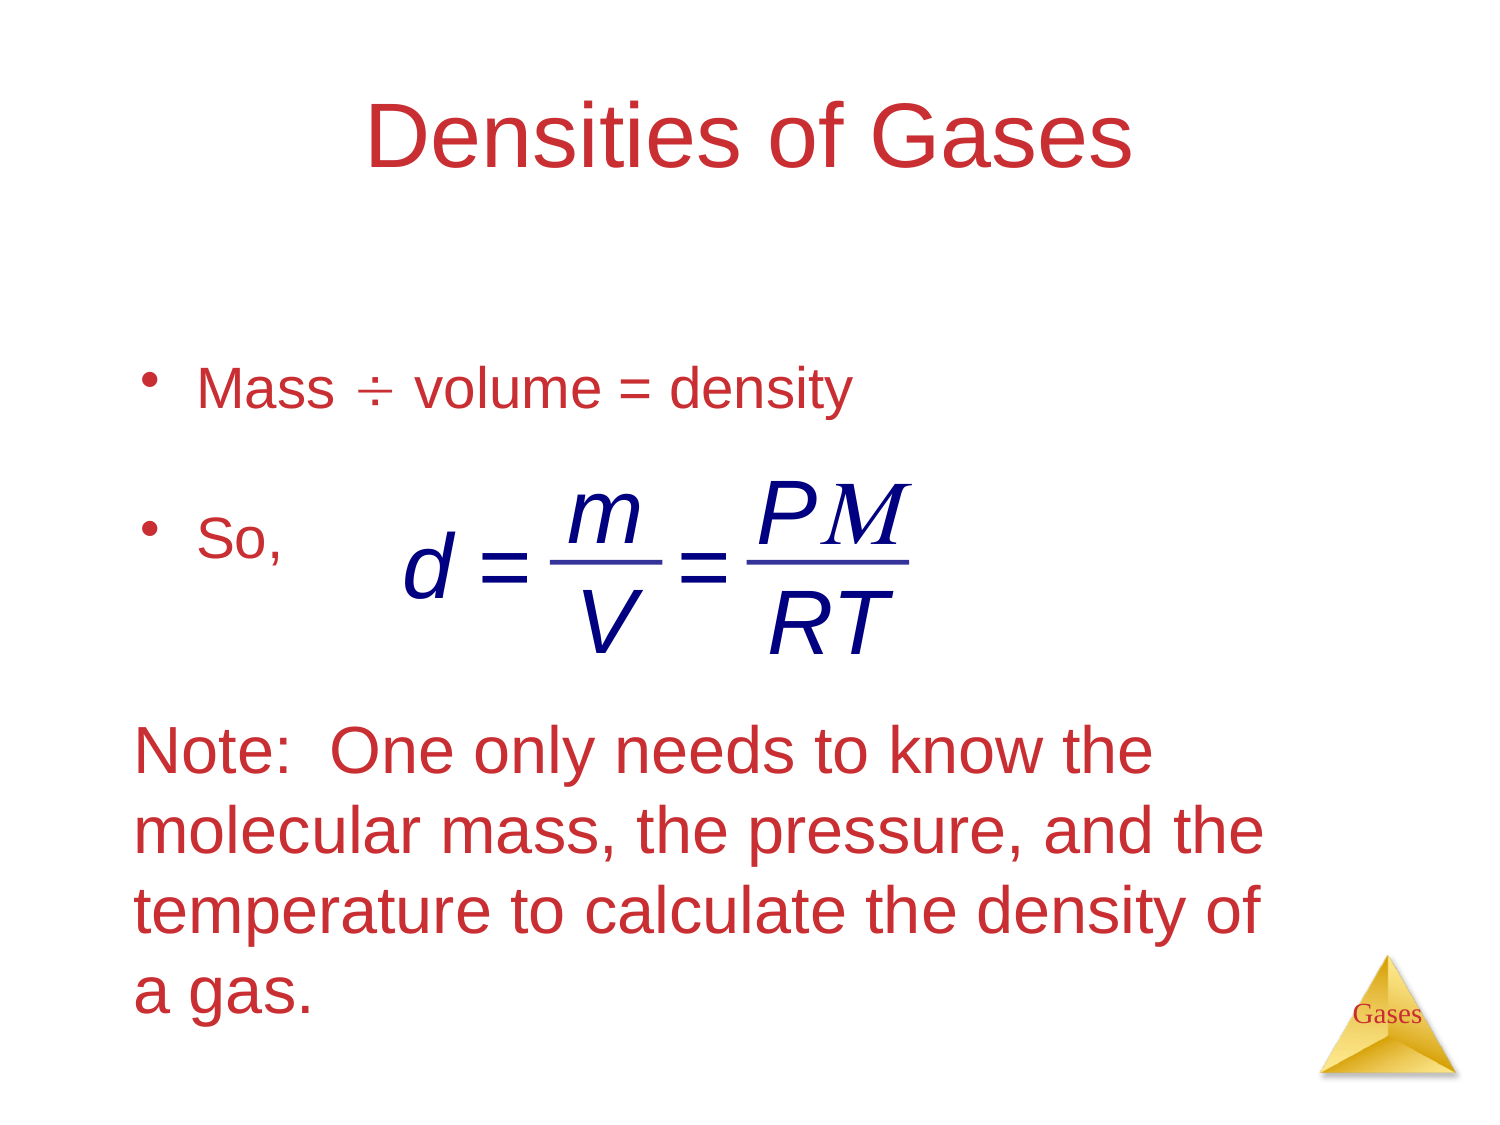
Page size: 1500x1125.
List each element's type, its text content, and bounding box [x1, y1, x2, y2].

text_box Note: One only needs to know the molecular mass, the pressure, and the temperature to calculate the density of a gas. [62, 699, 1325, 1050]
list Mass  volume = density So, [124, 350, 1063, 468]
title Densities of Gases [112, 37, 1388, 226]
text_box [387, 443, 915, 681]
picture [1275, 899, 1500, 1125]
